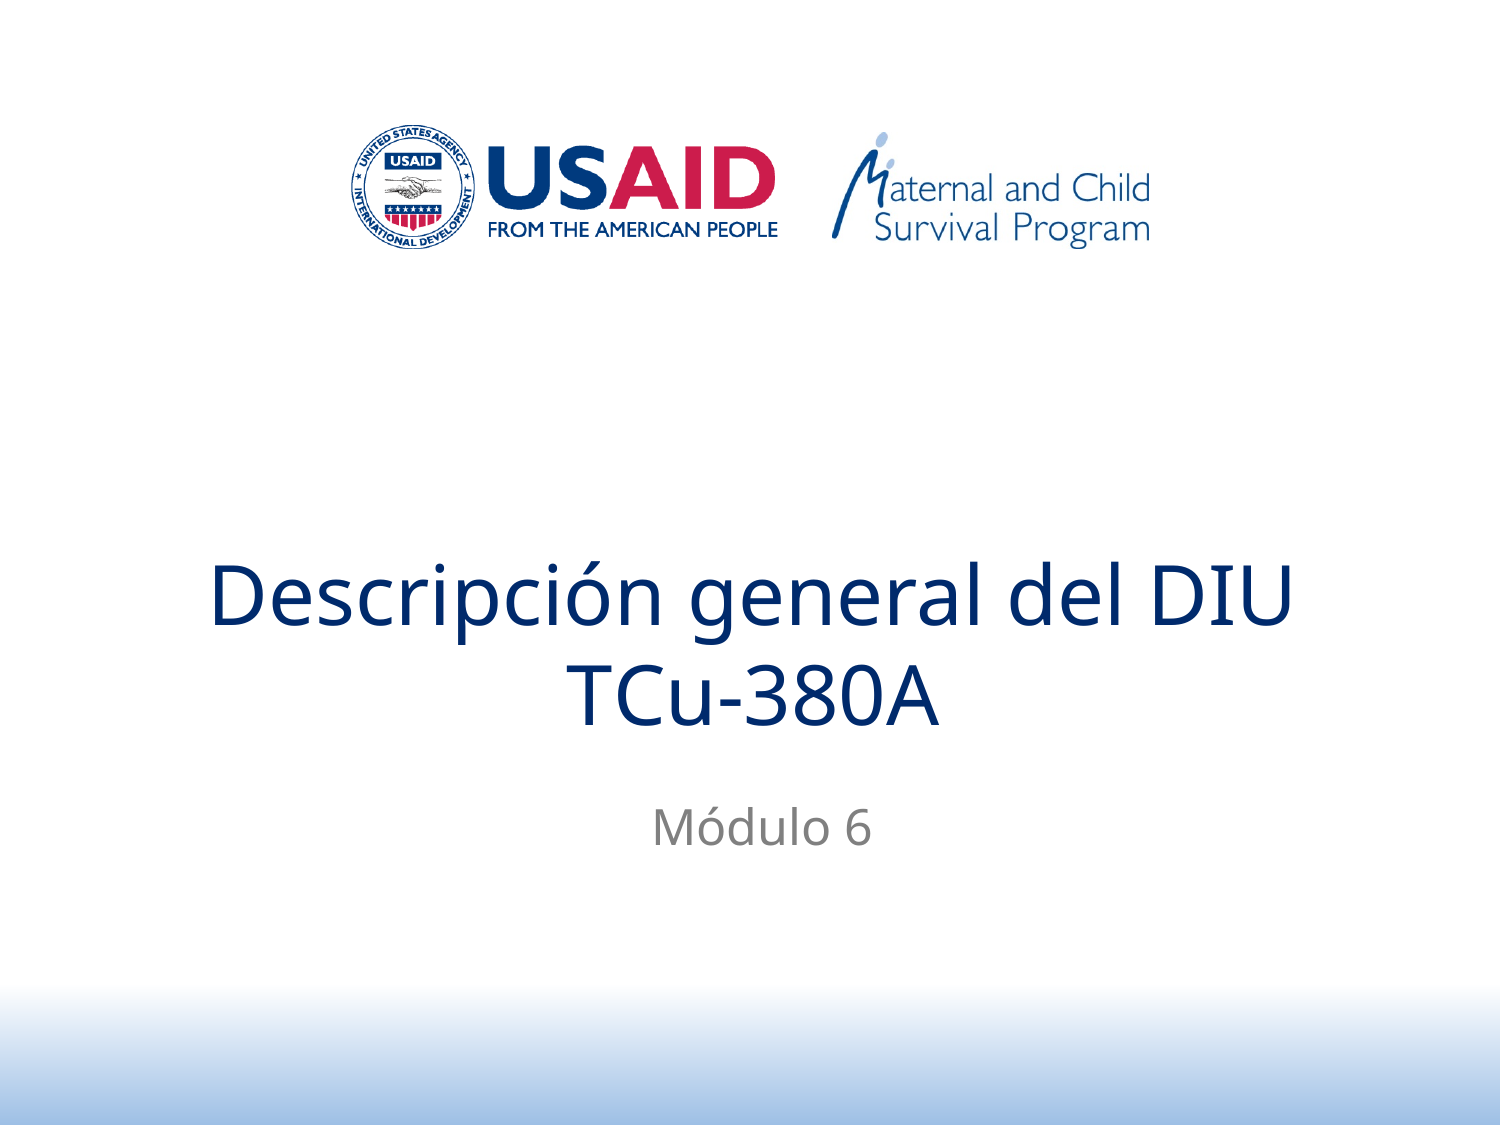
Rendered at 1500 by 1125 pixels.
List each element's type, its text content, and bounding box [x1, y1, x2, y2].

subtitle Módulo 6 [125, 787, 1400, 988]
title Descripción general del DIU TCu-380A [126, 412, 1402, 850]
picture [351, 125, 789, 249]
picture [832, 132, 1149, 249]
